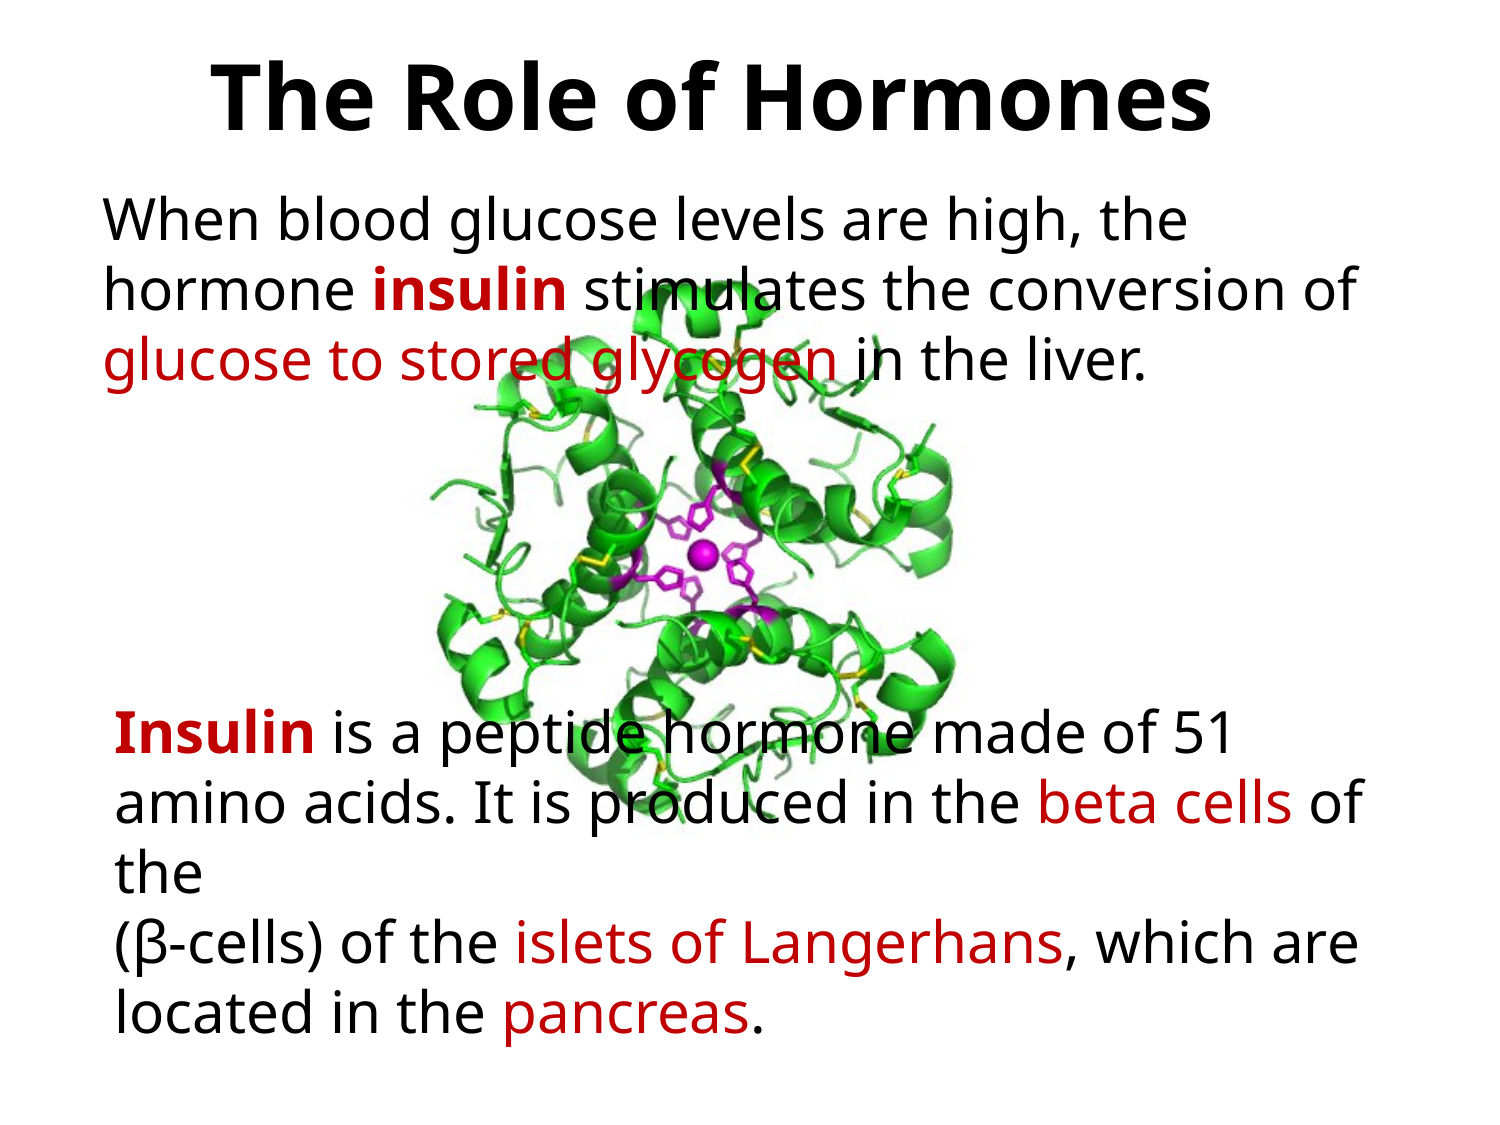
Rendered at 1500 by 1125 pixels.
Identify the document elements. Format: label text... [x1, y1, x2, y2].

picture [212, 224, 1188, 887]
title The Role of Hormones [37, 0, 1388, 188]
text_box When blood glucose levels are high, the hormone insulin stimulates the conversion of glucose to stored glycogen in the liver. [87, 174, 1438, 400]
text_box Insulin is a peptide hormone made of 51 amino acids. It is produced in the beta cells of the (β-cells) of the islets of Langerhans, which are located in the pancreas. [99, 687, 1438, 1053]
